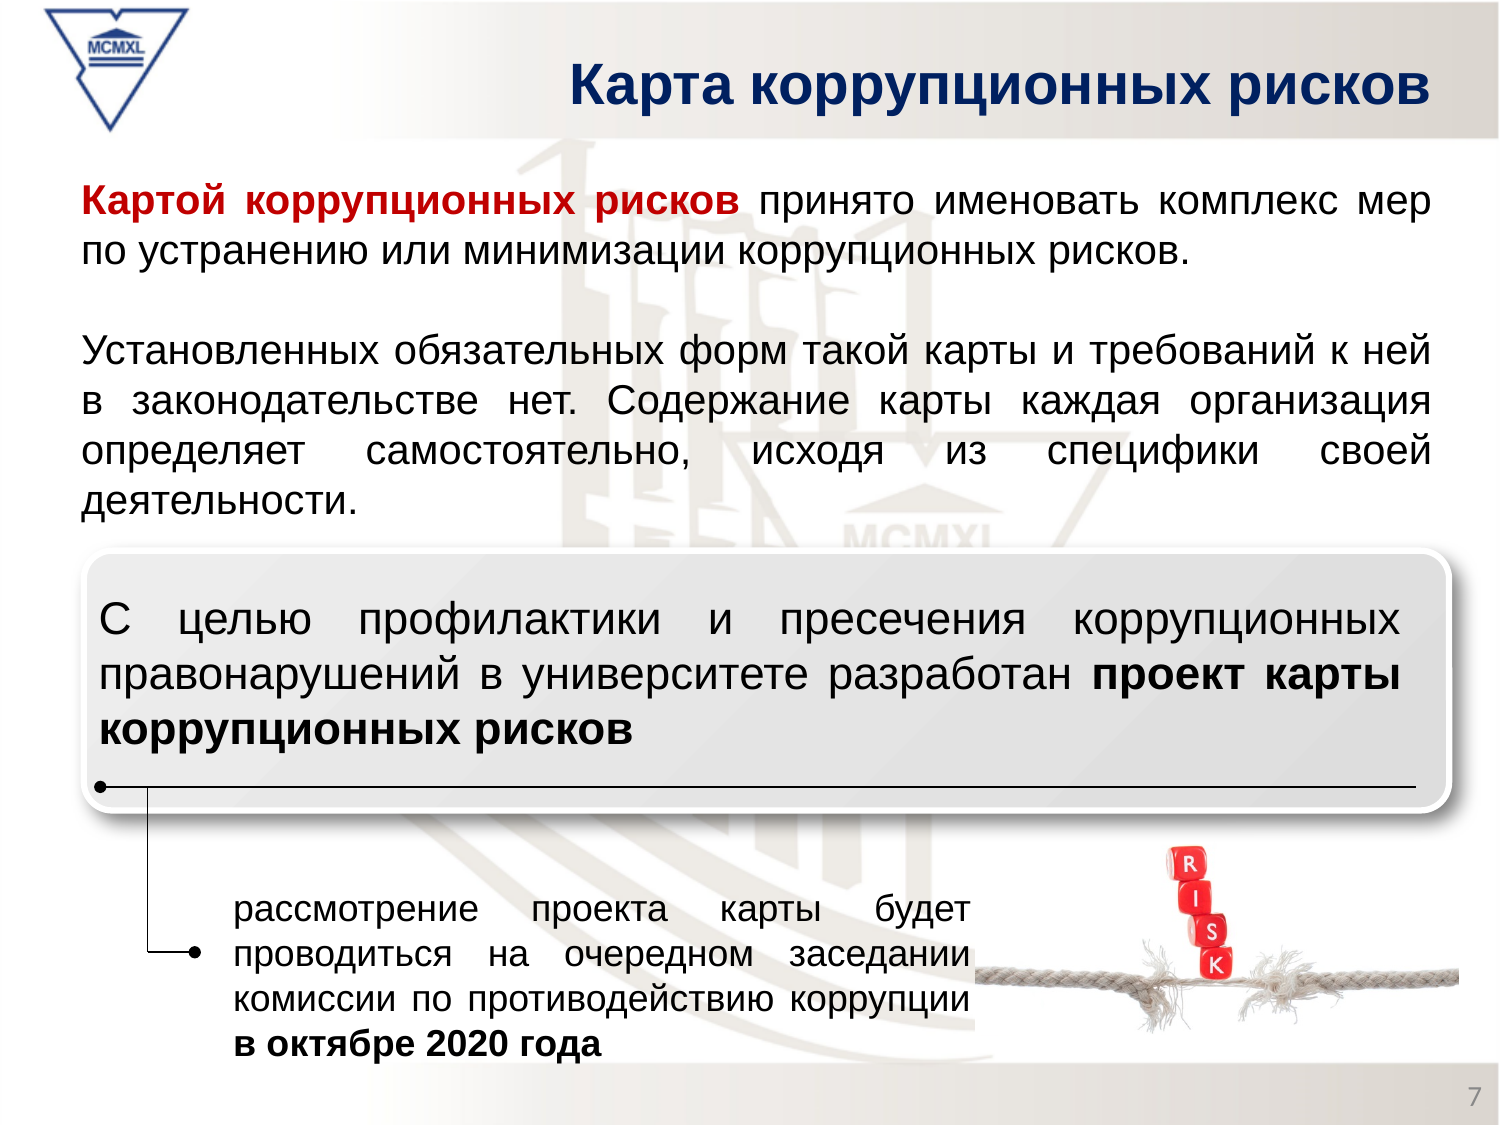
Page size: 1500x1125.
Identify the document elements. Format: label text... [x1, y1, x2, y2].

text_box рассмотрение проекта карты будет проводиться на очередном заседании комиссии по противодействию коррупции в октябре 2020 года [218, 876, 987, 1072]
picture [0, 1, 1500, 1125]
text_box С целью профилактики и пресечения коррупционных правонарушений в университете разработан проект карты коррупционных рисков [83, 581, 1417, 762]
text_box Картой коррупционных рисков принято именовать комплекс мер по устранению или минимизации коррупционных рисков. Установленных обязательных форм такой карты и требований к ней в законодательстве нет. Содержание карты каждая организация определяет самостоятельно, исходя из специфики своей деятельности. [66, 165, 1447, 531]
title Карта коррупционных рисков [206, 19, 1447, 143]
text_box [83, 550, 1450, 811]
slide_number 7 [1146, 1065, 1497, 1125]
